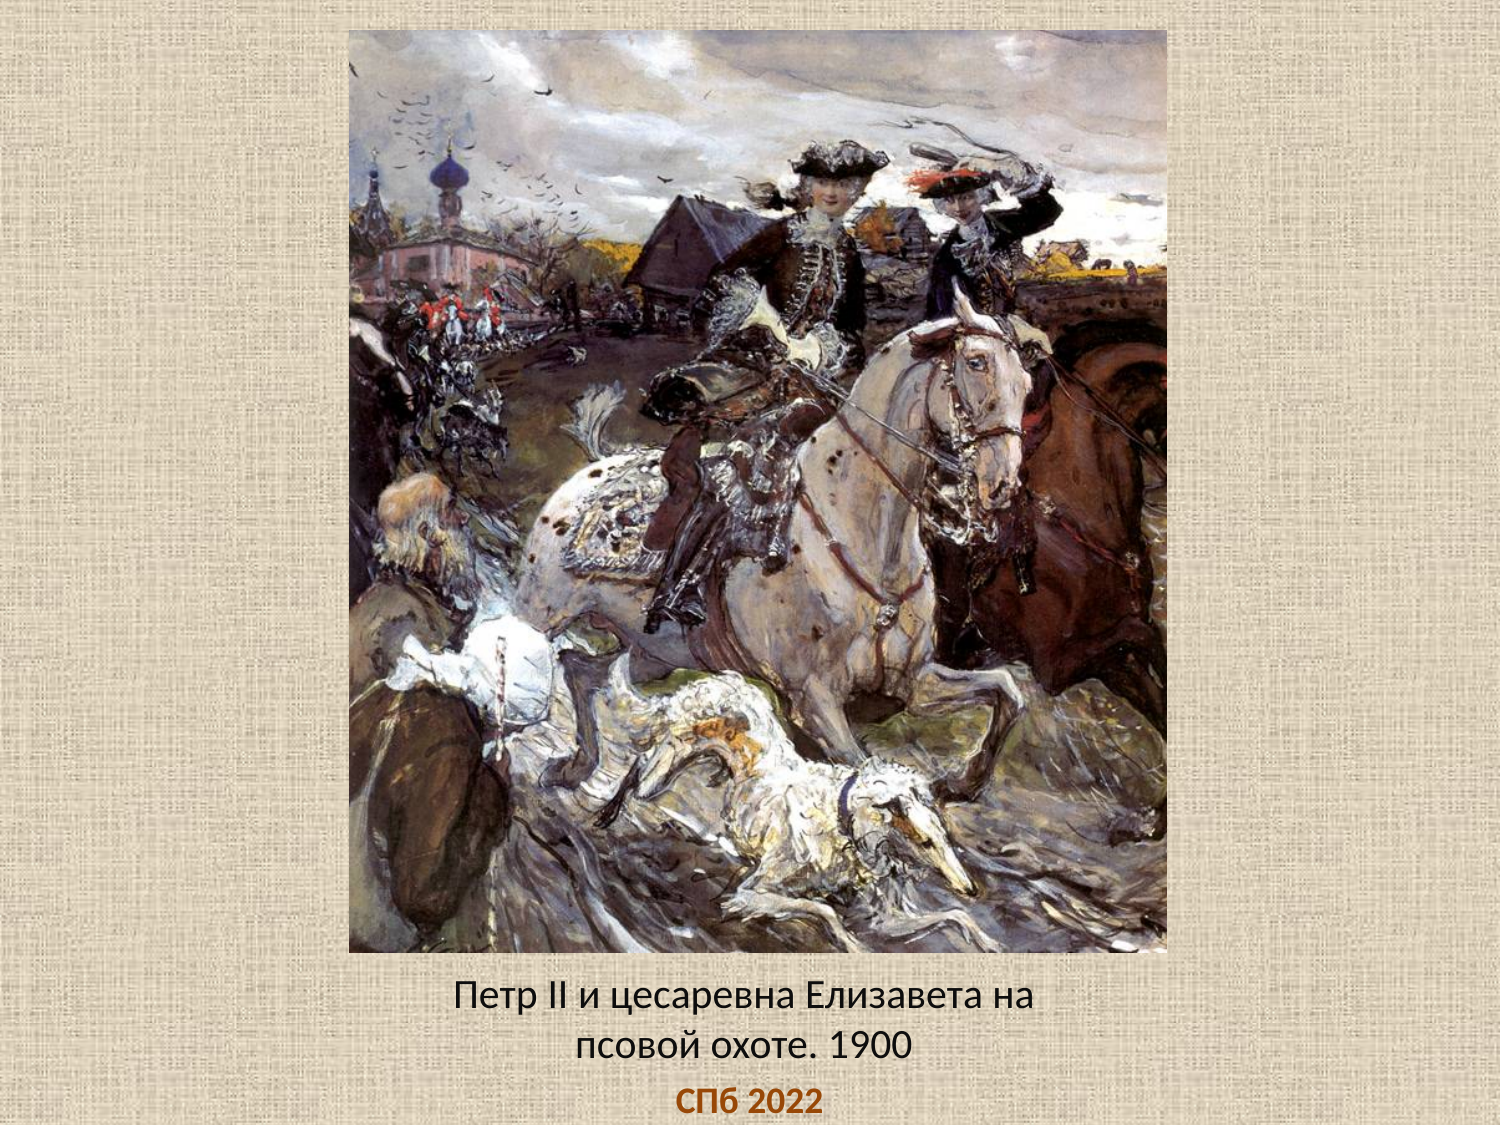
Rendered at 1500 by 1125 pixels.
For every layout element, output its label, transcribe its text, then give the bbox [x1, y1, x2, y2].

picture [0, 0, 1500, 1125]
text_box Петр II и цесаревна Елизавета на псовой охоте. 1900 [382, 974, 1106, 1061]
text_box СПб 2022 [661, 1068, 839, 1125]
